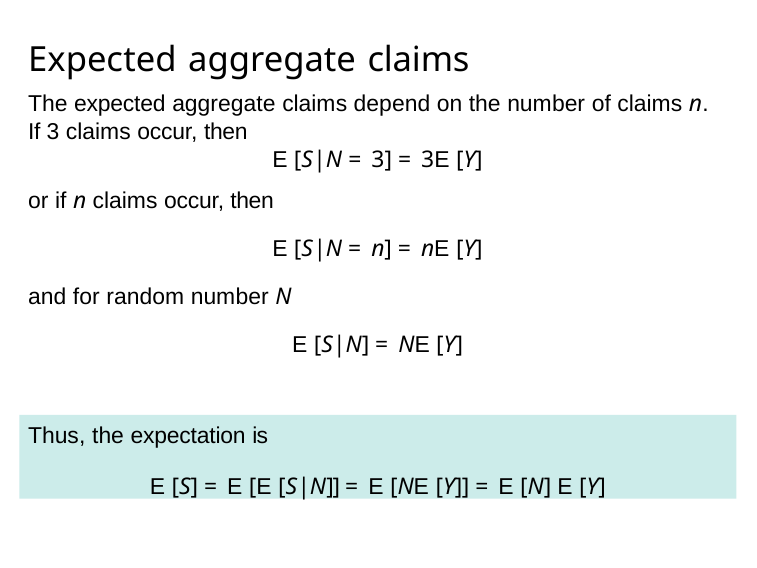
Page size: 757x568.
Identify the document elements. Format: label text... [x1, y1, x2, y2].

title Expected aggregate claims [26, 7, 679, 87]
text_box Thus, the expectation is E [S] = E [E [S|N]] = E [NE [Y]] = E [N] E [Y] [19, 414, 737, 499]
text_box The expected aggregate claims depend on the number of claims n. If 3 claims occur, then E [S|N = 3] = 3E [Y] or if n claims occur, then E [S|N = n] = nE [Y] and for random number N E [S|N] = NE [Y] [26, 87, 723, 357]
